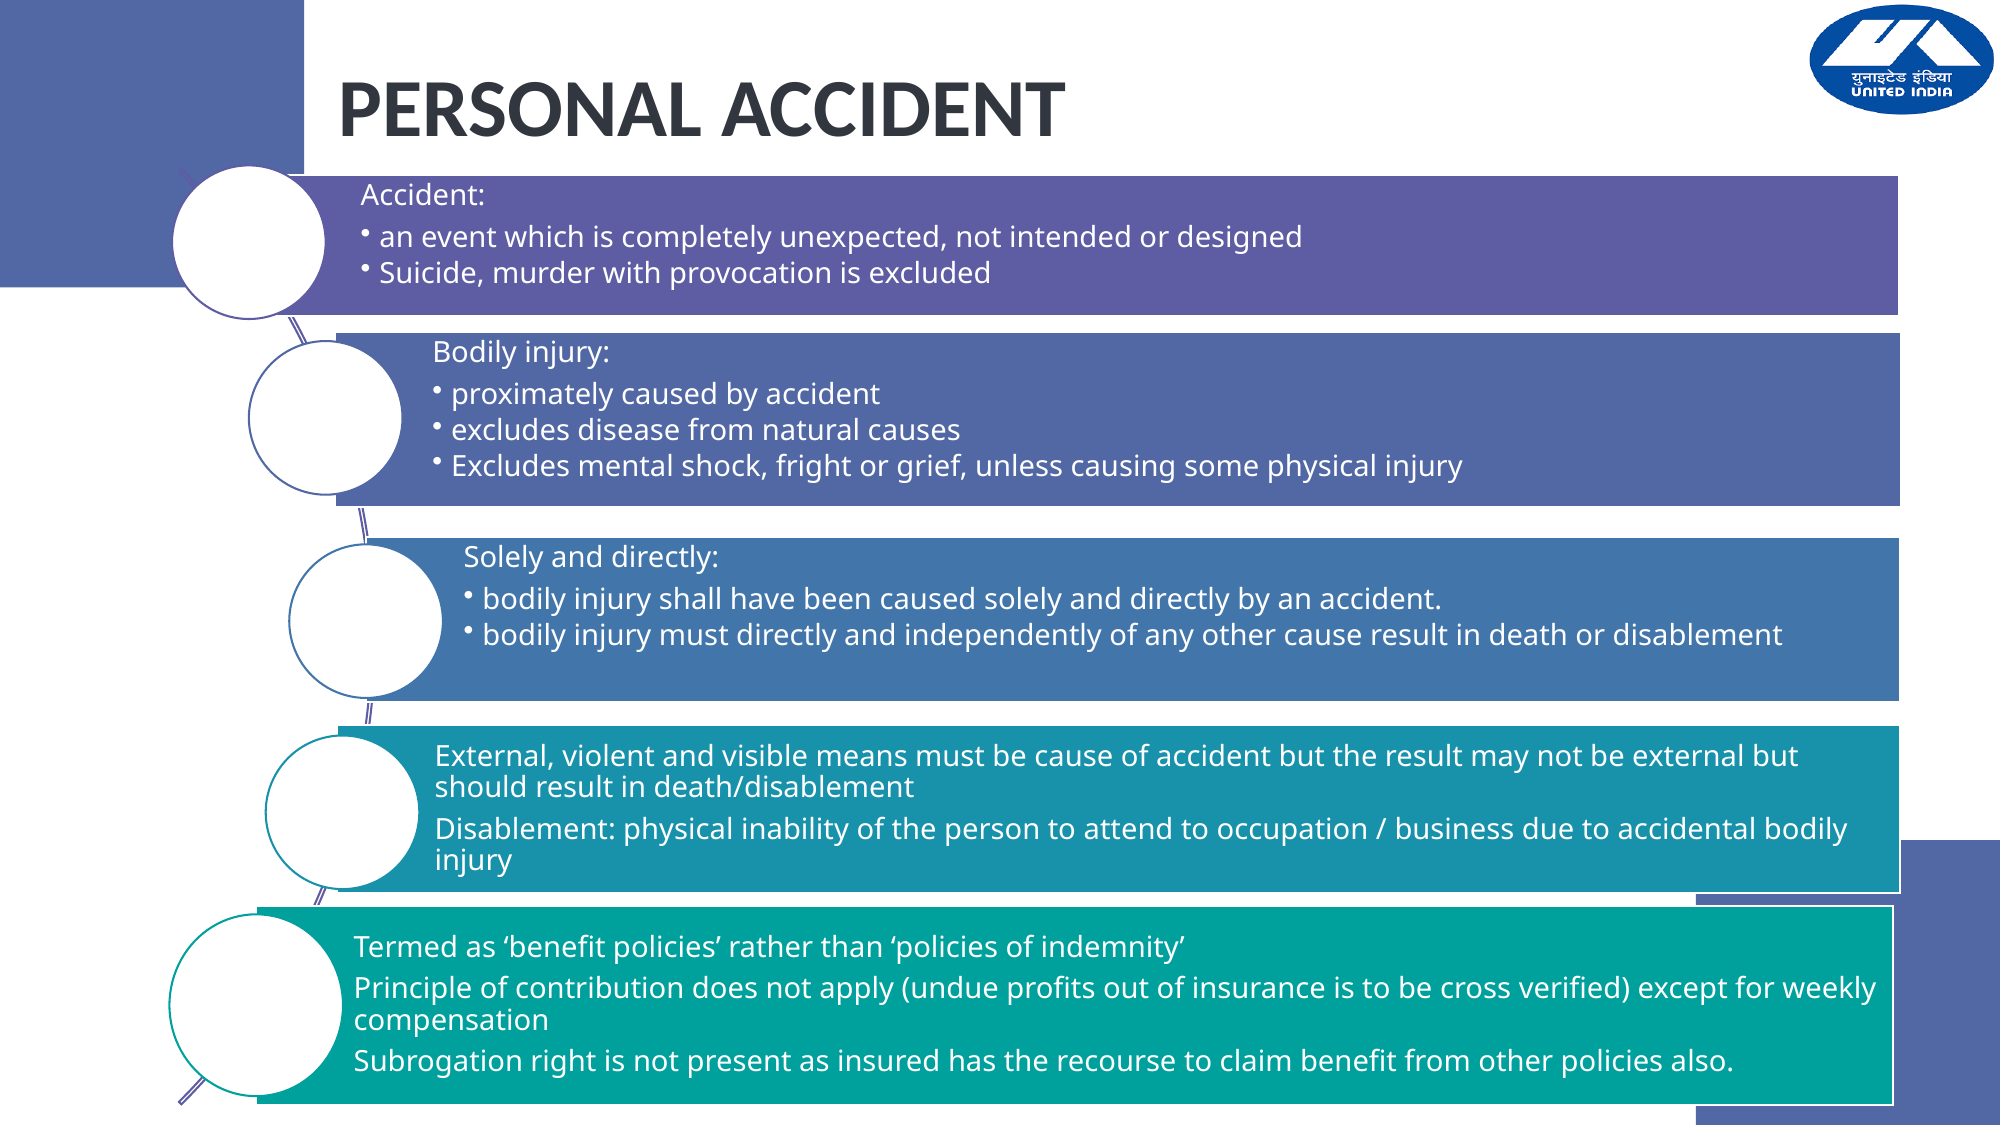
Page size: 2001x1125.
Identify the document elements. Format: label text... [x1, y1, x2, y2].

text_box PERSONAL ACCIDENT [324, 57, 1939, 162]
picture [1803, 0, 2000, 118]
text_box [163, 145, 1907, 1125]
